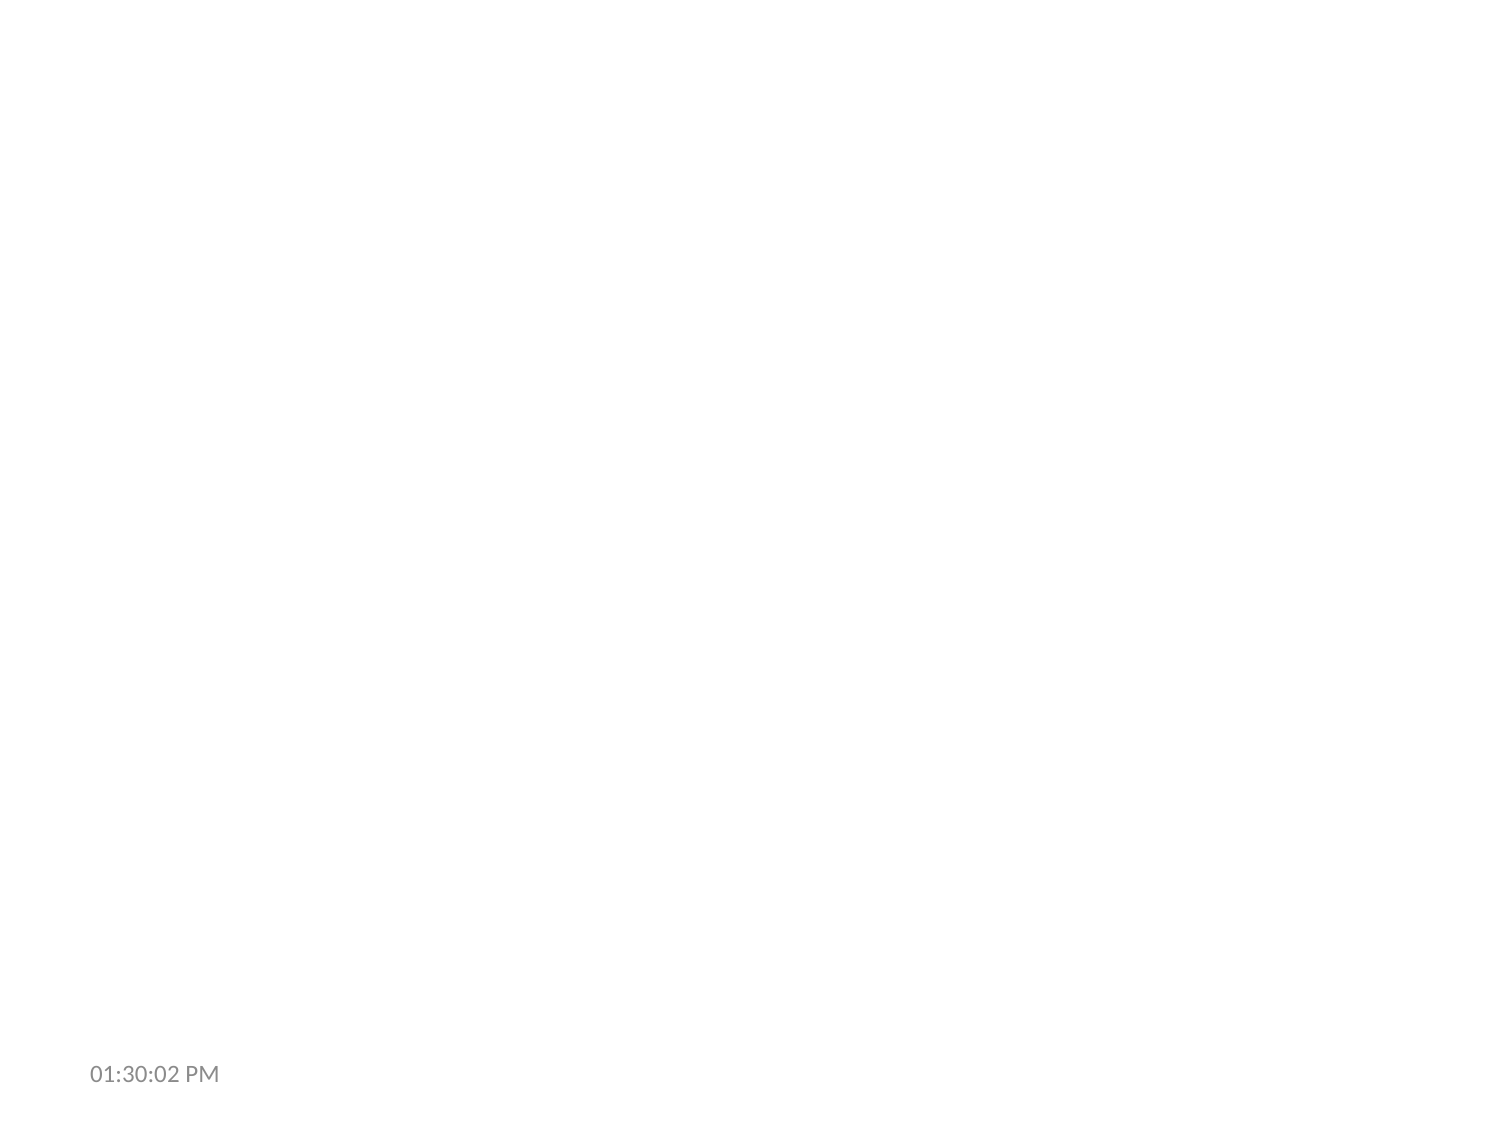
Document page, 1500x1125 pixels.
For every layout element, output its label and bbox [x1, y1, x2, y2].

slide_number [75, 1042, 425, 1103]
